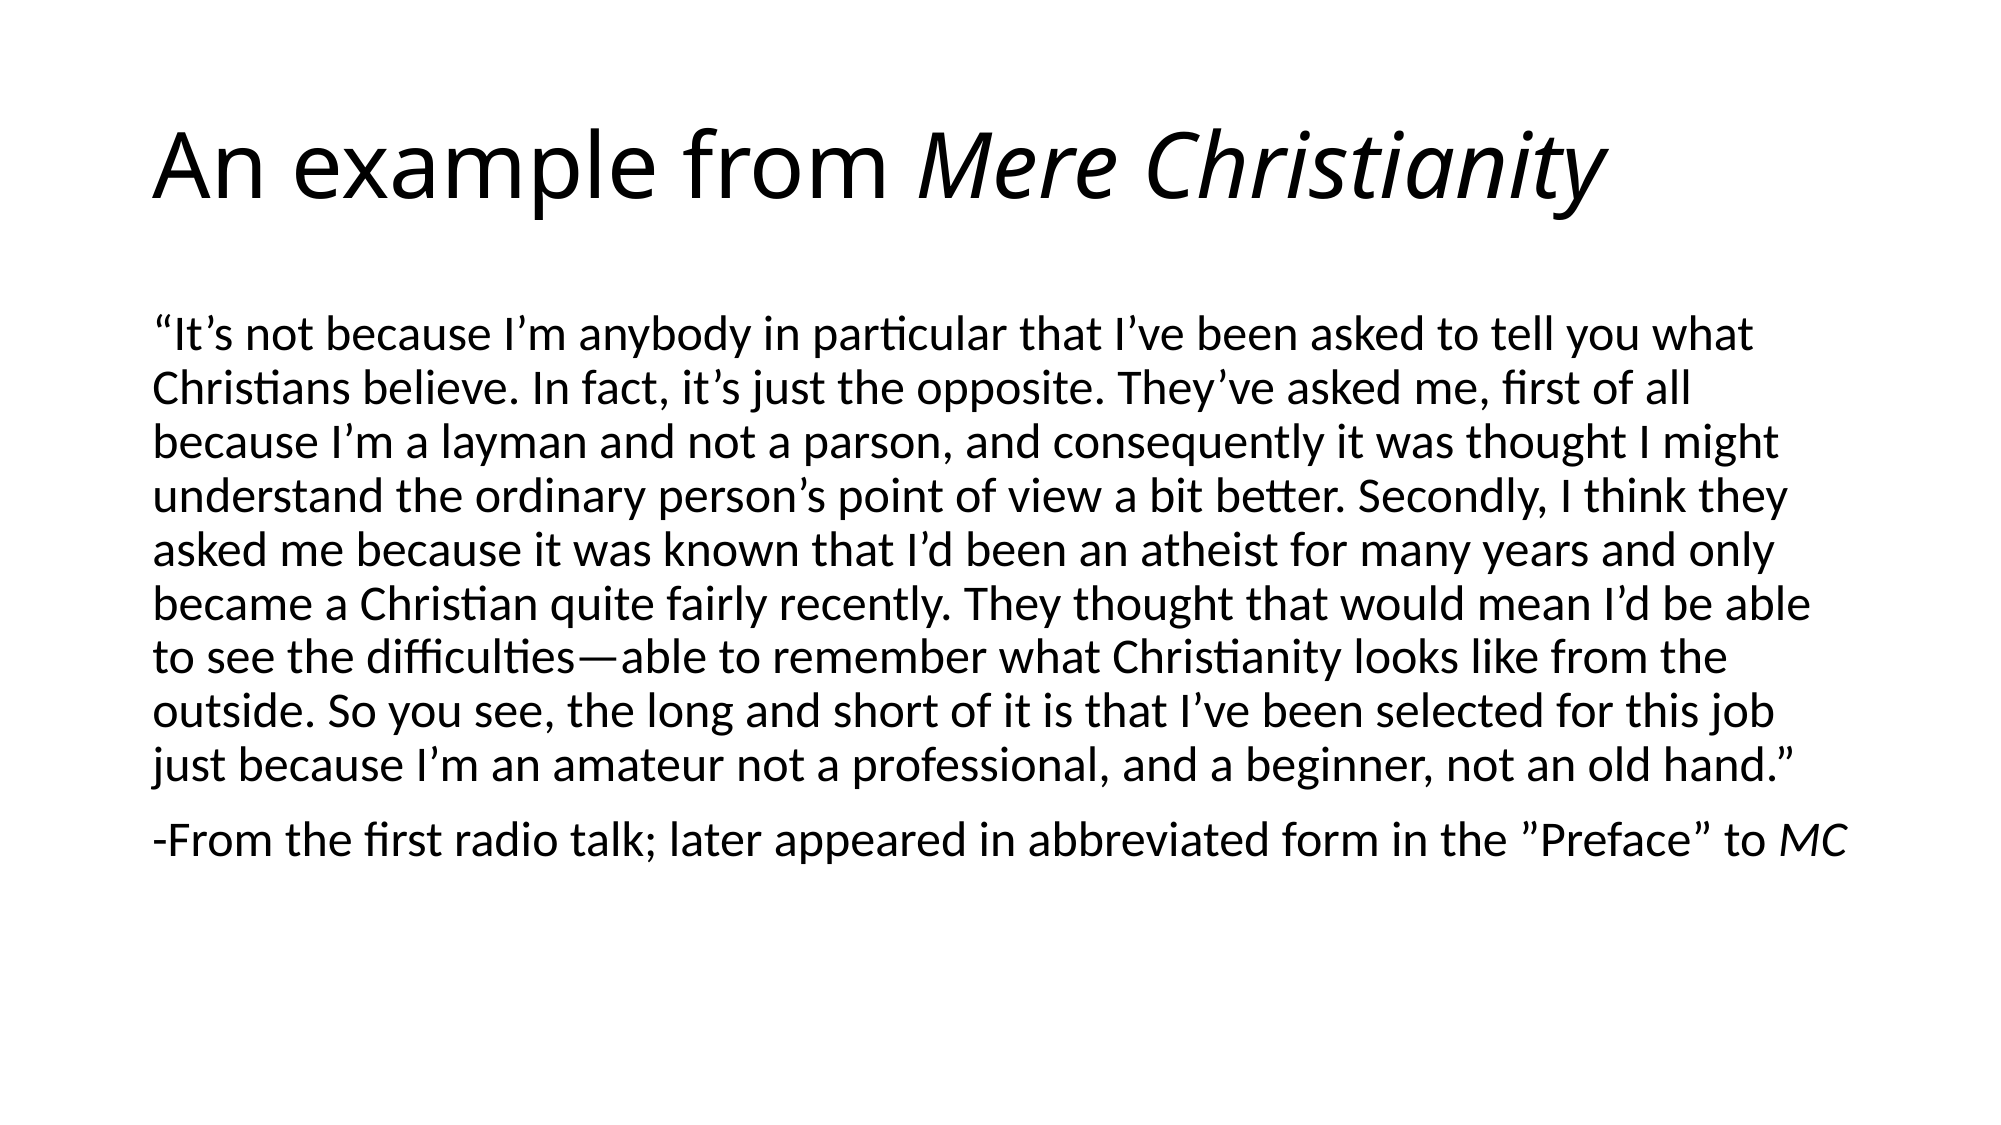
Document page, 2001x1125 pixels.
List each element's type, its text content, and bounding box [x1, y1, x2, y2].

list “It’s not because I’m anybody in particular that I’ve been asked to tell you what Christians believe. In fact, it’s just the opposite. They’ve asked me, first of all because I’m a layman and not a parson, and consequently it was thought I might understand the ordinary person’s point of view a bit better. Secondly, I think they asked me because it was known that I’d been an atheist for many years and only became a Christian quite fairly recently. They thought that would mean I’d be able to see the difficulties—able to remember what Christianity looks like from the outside. So you see, the long and short of it is that I’ve been selected for this job just because I’m an amateur not a professional, and a beginner, not an old hand.” -From the first radio talk; later appeared in abbreviated form in the ”Preface” to MC [137, 299, 1863, 1014]
title An example from Mere Christianity [137, 59, 1863, 278]
